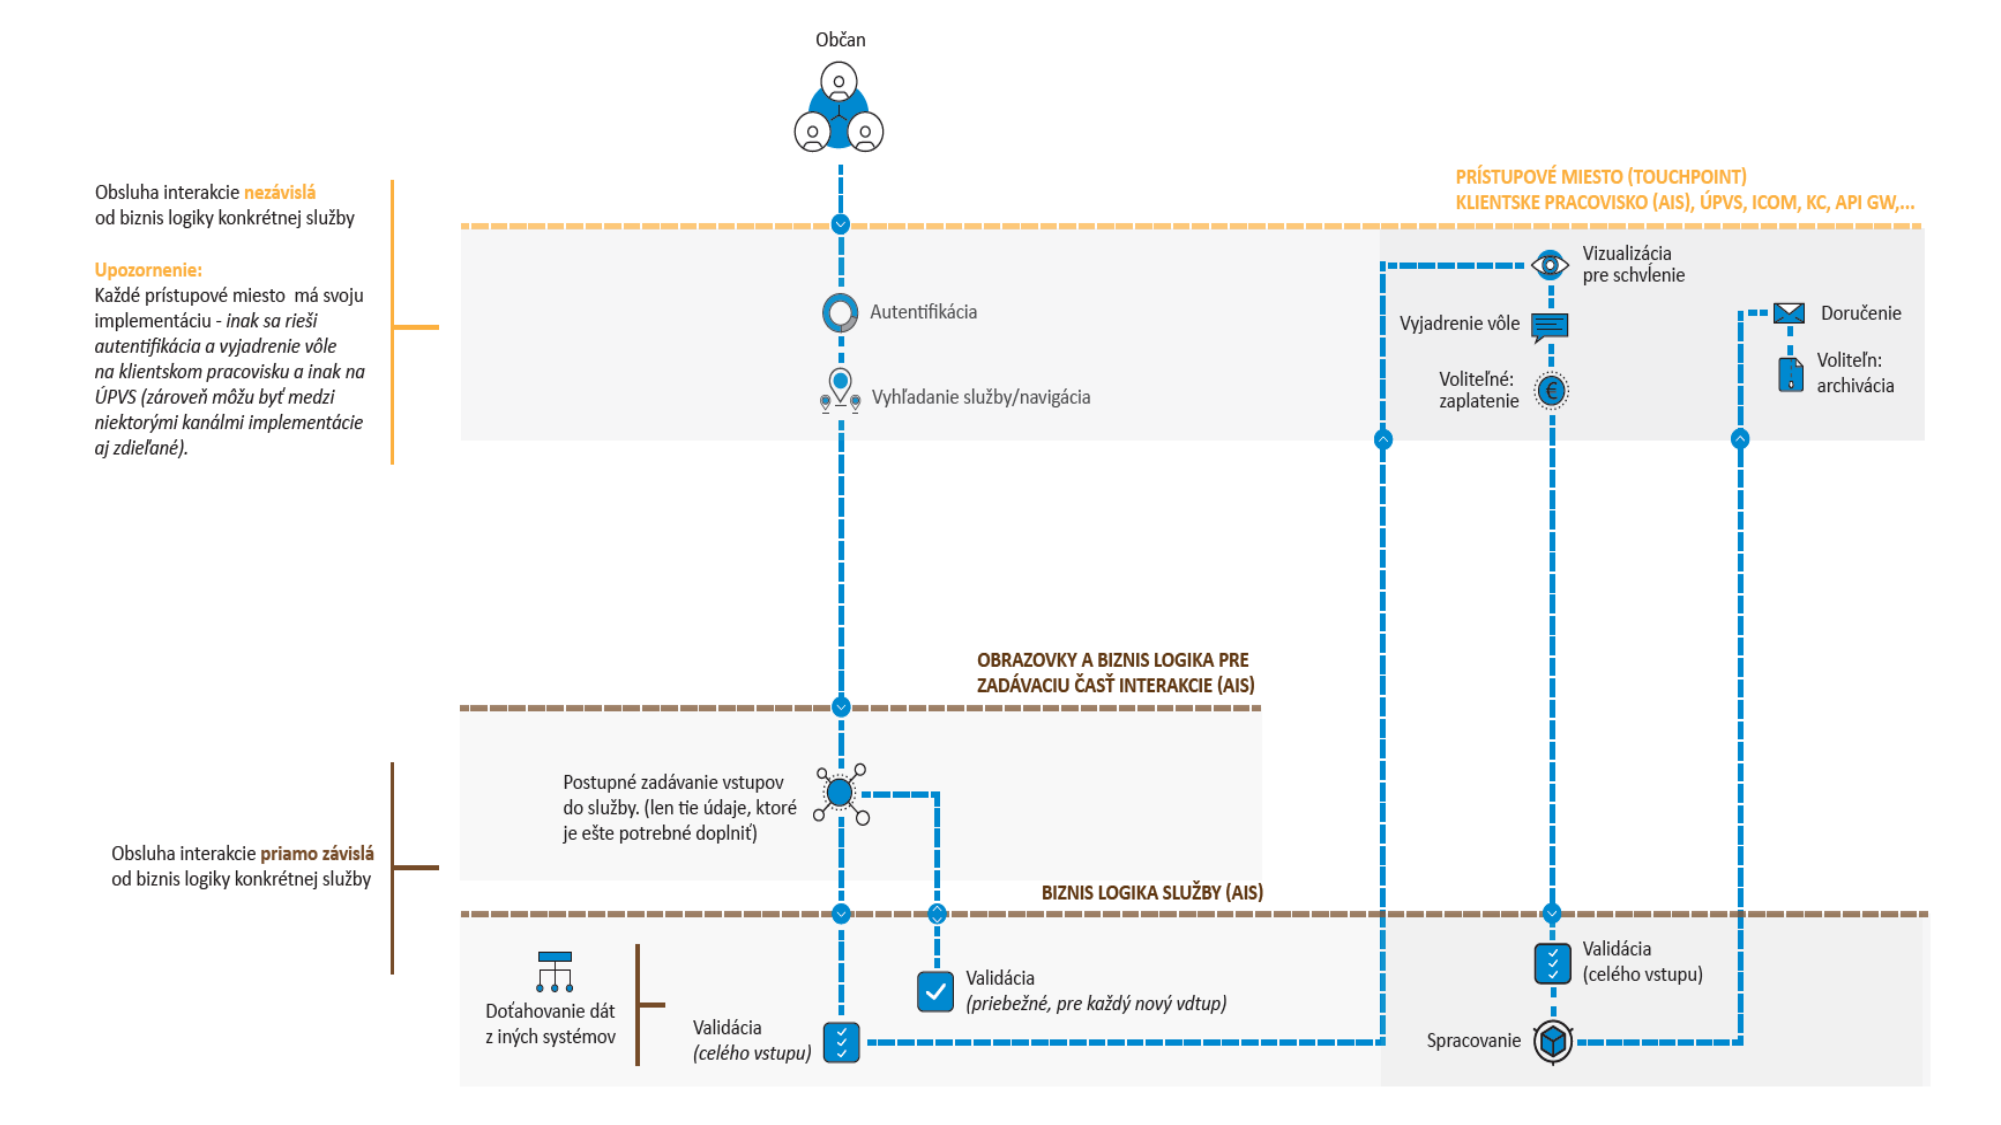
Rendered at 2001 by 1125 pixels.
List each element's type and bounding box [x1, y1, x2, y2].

picture [79, 16, 1941, 1098]
